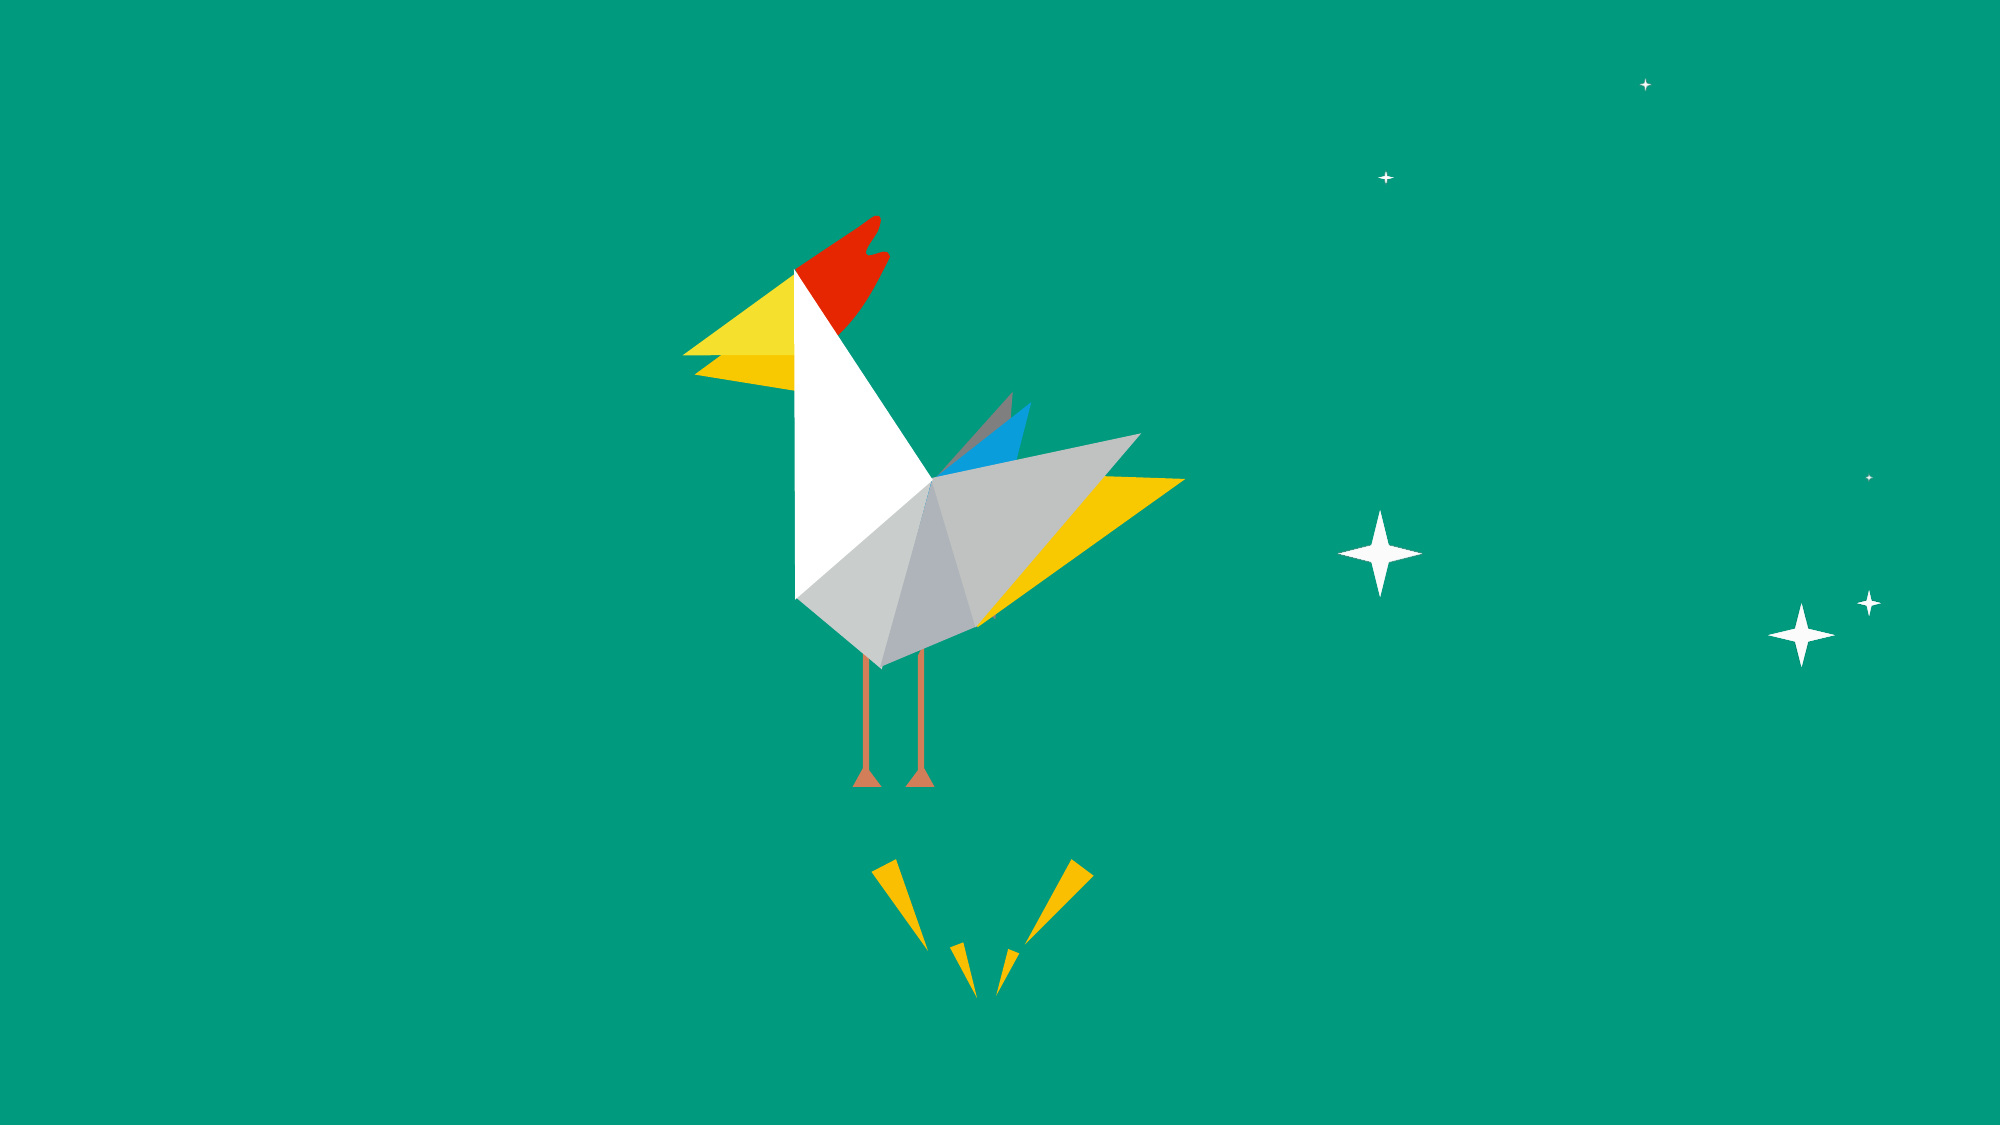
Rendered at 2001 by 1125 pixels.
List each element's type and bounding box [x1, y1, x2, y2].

text_box [1856, 590, 1881, 616]
text_box [977, 476, 1186, 628]
text_box [682, 274, 794, 356]
text_box [1378, 170, 1394, 185]
text_box [937, 402, 1032, 476]
text_box [795, 215, 891, 335]
text_box [1024, 859, 1094, 945]
text_box [1639, 78, 1652, 91]
text_box [1336, 510, 1423, 597]
text_box [905, 649, 935, 787]
text_box [1865, 473, 1873, 483]
text_box [939, 391, 1013, 473]
text_box [996, 948, 1020, 996]
text_box [1768, 603, 1834, 667]
text_box [949, 942, 978, 999]
text_box [932, 433, 1142, 628]
text_box [871, 859, 929, 952]
text_box [793, 268, 933, 600]
text_box [852, 654, 882, 787]
text_box [694, 356, 794, 391]
text_box [880, 482, 975, 668]
text_box [797, 483, 931, 670]
